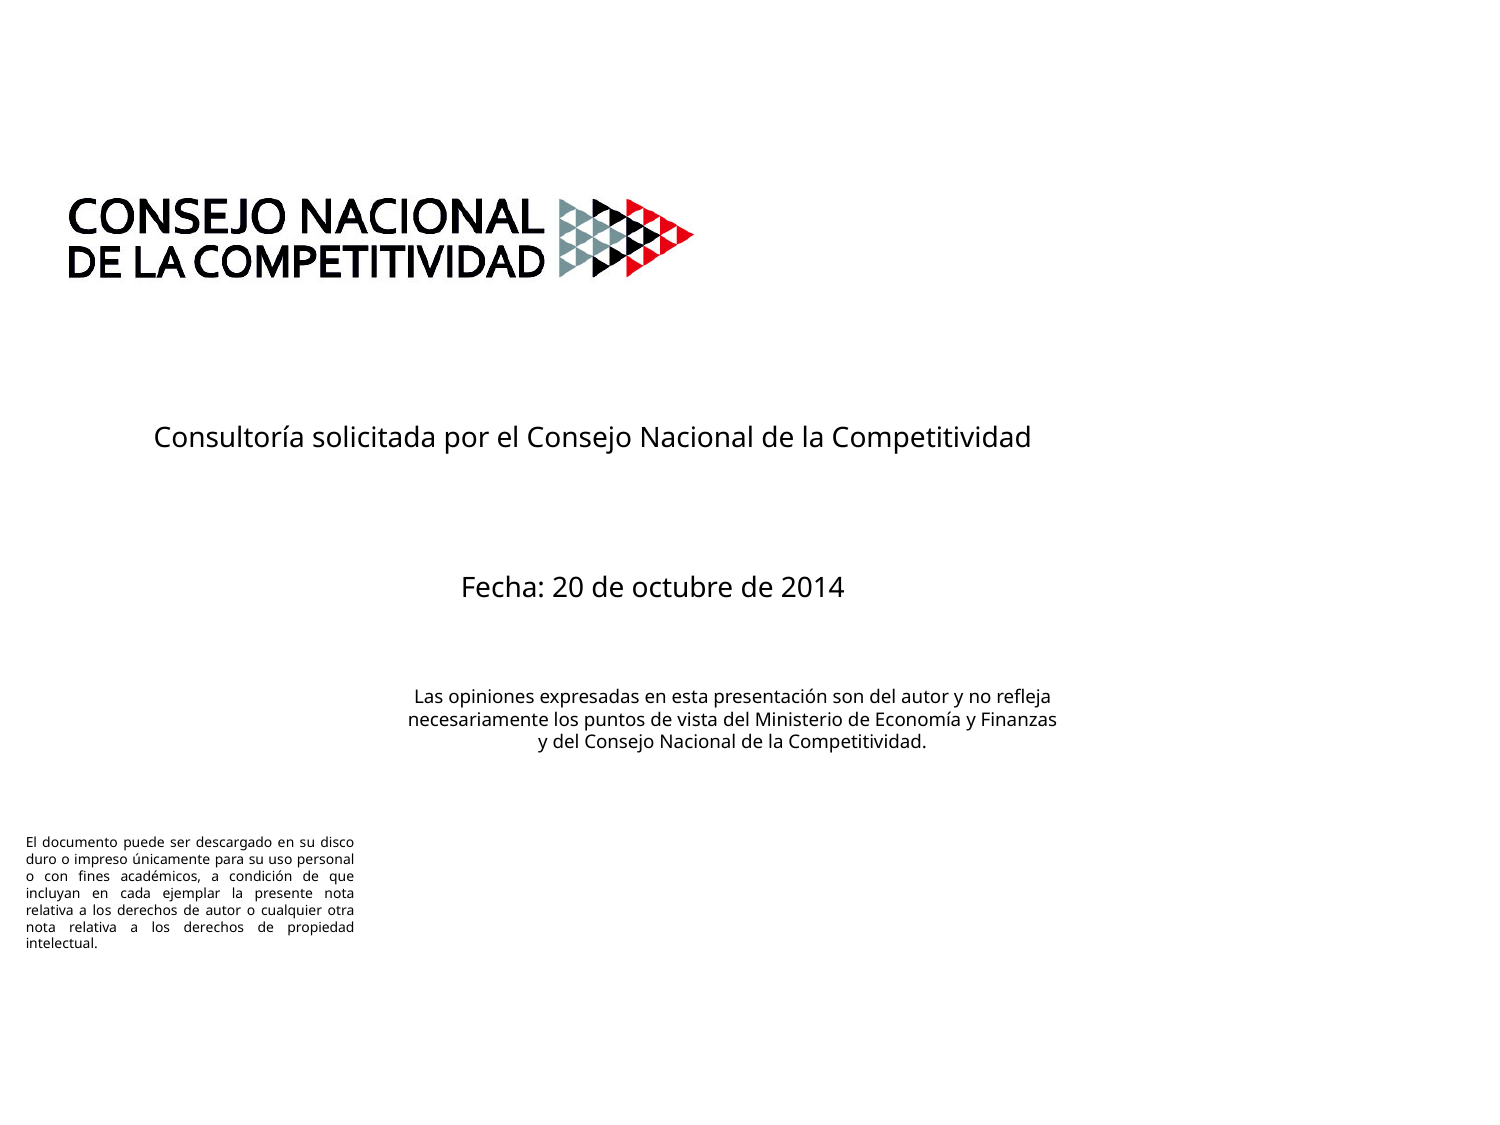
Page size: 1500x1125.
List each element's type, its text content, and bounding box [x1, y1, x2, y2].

picture [23, 181, 722, 308]
text_box Las opiniones expresadas en esta presentación son del autor y no refleja necesariamente los puntos de vista del Ministerio de Economía y Finanzas y del Consejo Nacional de la Competitividad. [386, 677, 1078, 760]
text_box El documento puede ser descargado en su disco duro o impreso únicamente para su uso personal o con fines académicos, a condición de que incluyan en cada ejemplar la presente nota relativa a los derechos de autor o cualquier otra nota relativa a los derechos de propiedad intelectual. [14, 828, 367, 975]
title Consultoría solicitada por el Consejo Nacional de la Competitividad Fecha: 20 de octubre de 2014 [138, 411, 1335, 625]
